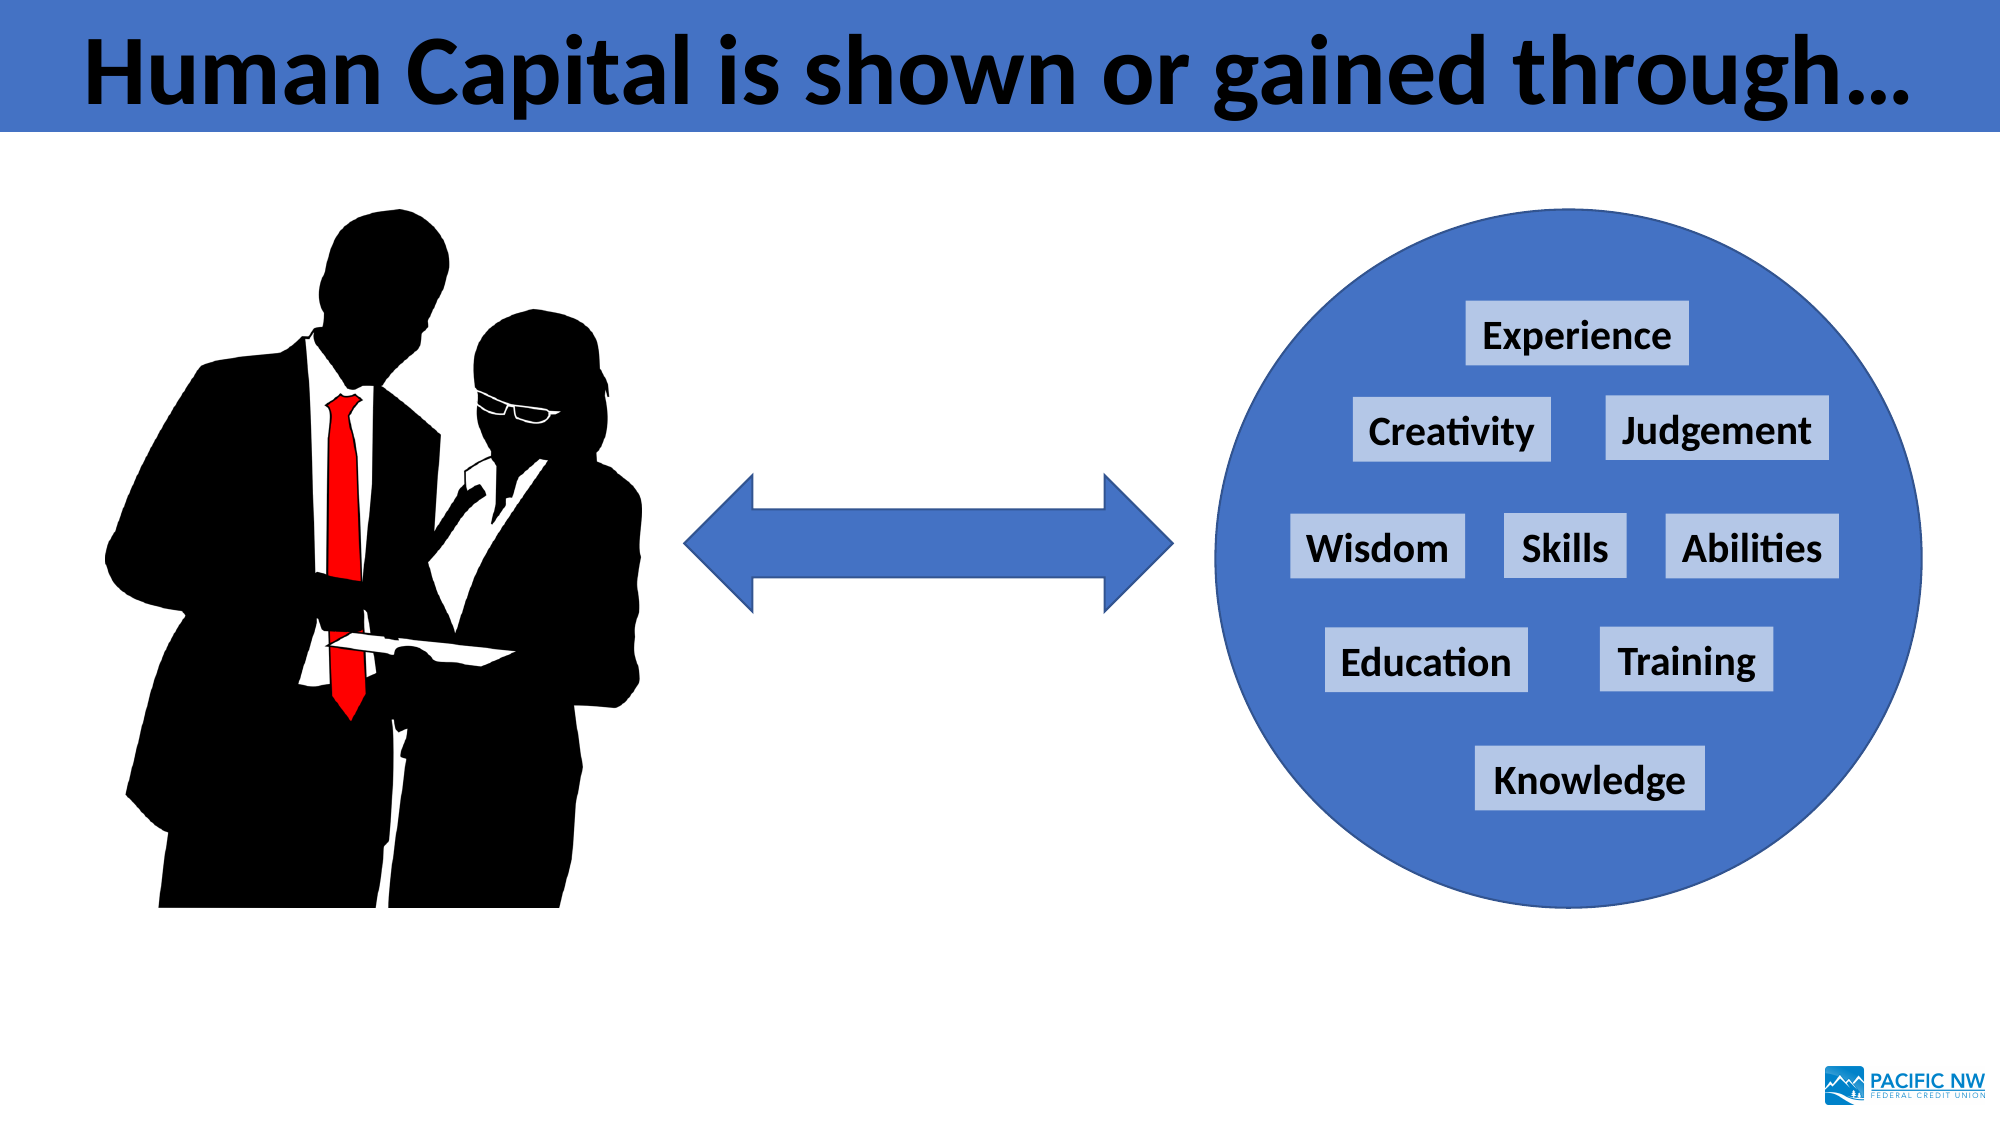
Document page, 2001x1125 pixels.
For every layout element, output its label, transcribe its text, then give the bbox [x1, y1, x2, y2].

text_box Experience [1465, 300, 1689, 366]
text_box Abilities [1665, 513, 1839, 579]
text_box Creativity [1352, 396, 1551, 462]
text_box Knowledge [1474, 745, 1705, 811]
text_box Human Capital is shown or gained through… [0, 0, 2000, 132]
text_box Judgement [1605, 395, 1829, 460]
text_box [1214, 208, 1923, 909]
text_box Training [1599, 626, 1774, 692]
text_box Skills [1504, 513, 1627, 578]
picture [105, 209, 642, 908]
text_box Wisdom [1290, 513, 1466, 579]
picture [1825, 1066, 1985, 1105]
text_box Education [1325, 627, 1528, 693]
text_box [682, 472, 1175, 615]
